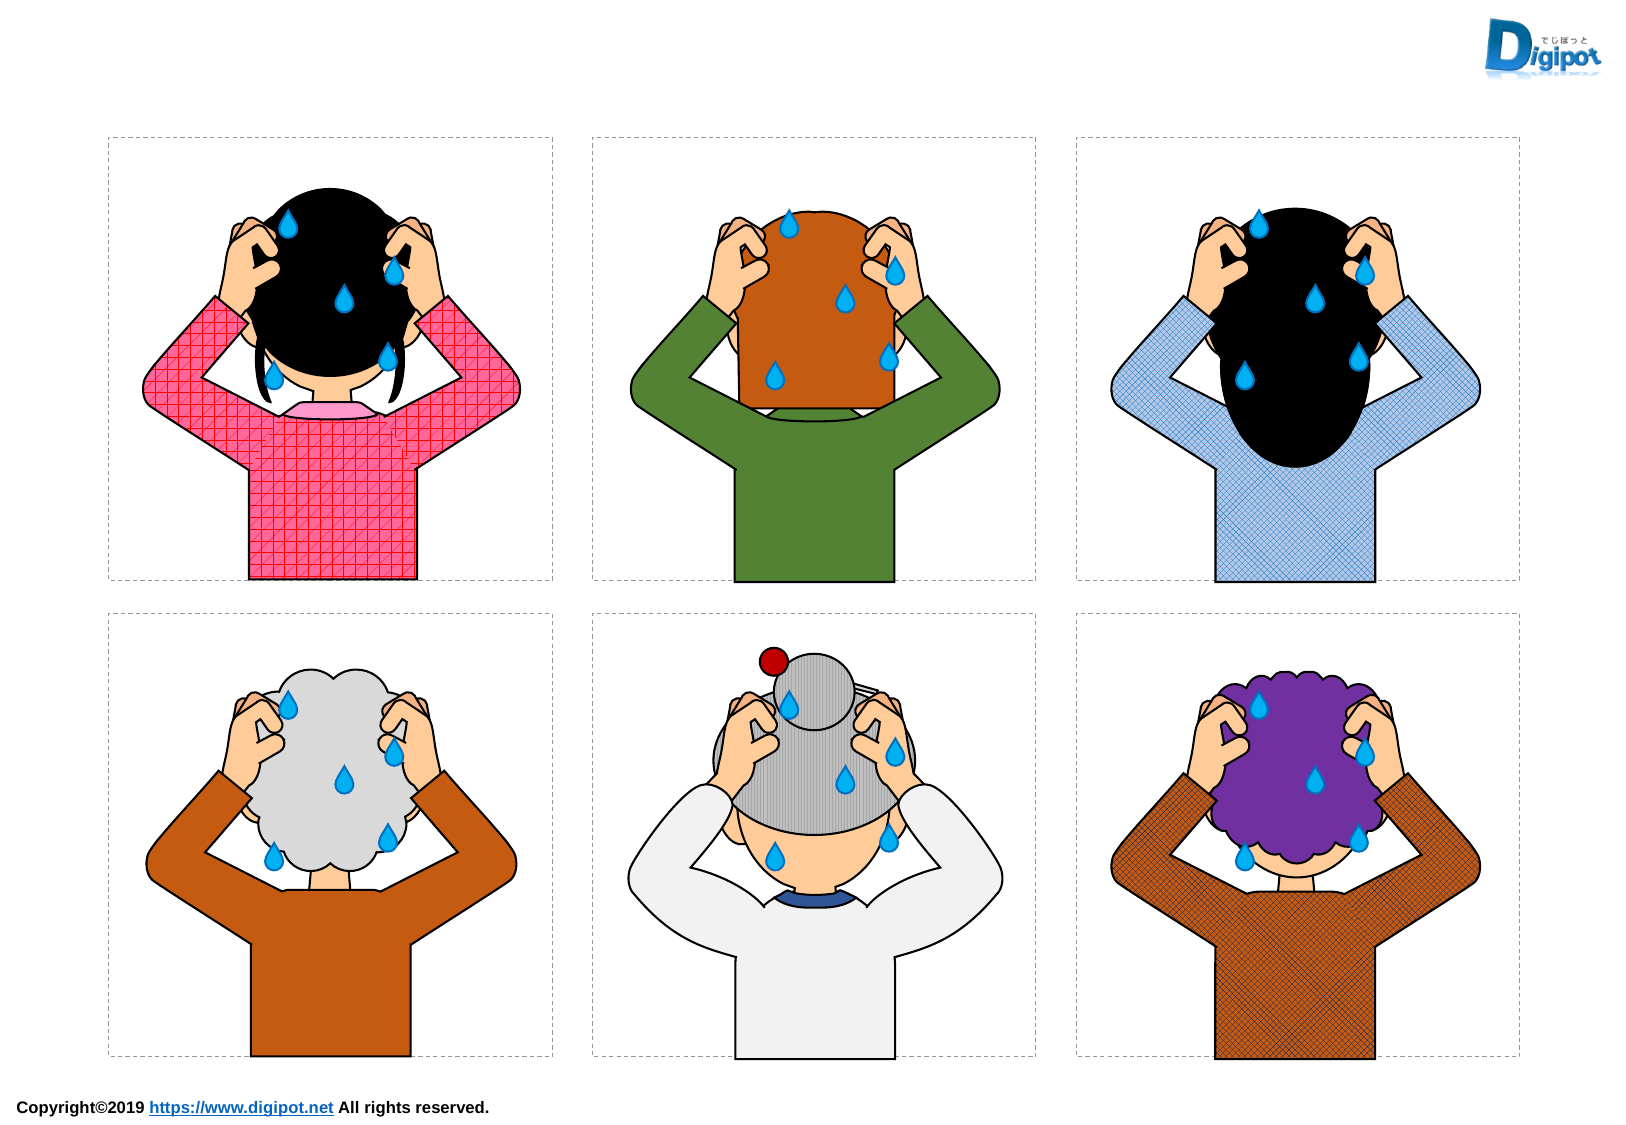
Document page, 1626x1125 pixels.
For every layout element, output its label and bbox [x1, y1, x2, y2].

text_box [766, 691, 905, 871]
text_box [643, 211, 987, 583]
picture [1485, 18, 1602, 82]
text_box [155, 189, 508, 580]
text_box [265, 691, 404, 871]
text_box [1124, 208, 1468, 583]
text_box [1124, 671, 1468, 1060]
text_box [1235, 210, 1375, 390]
text_box [1235, 691, 1375, 871]
text_box [766, 210, 905, 390]
text_box [265, 210, 404, 390]
text_box [159, 669, 504, 1057]
text_box [640, 647, 991, 1060]
